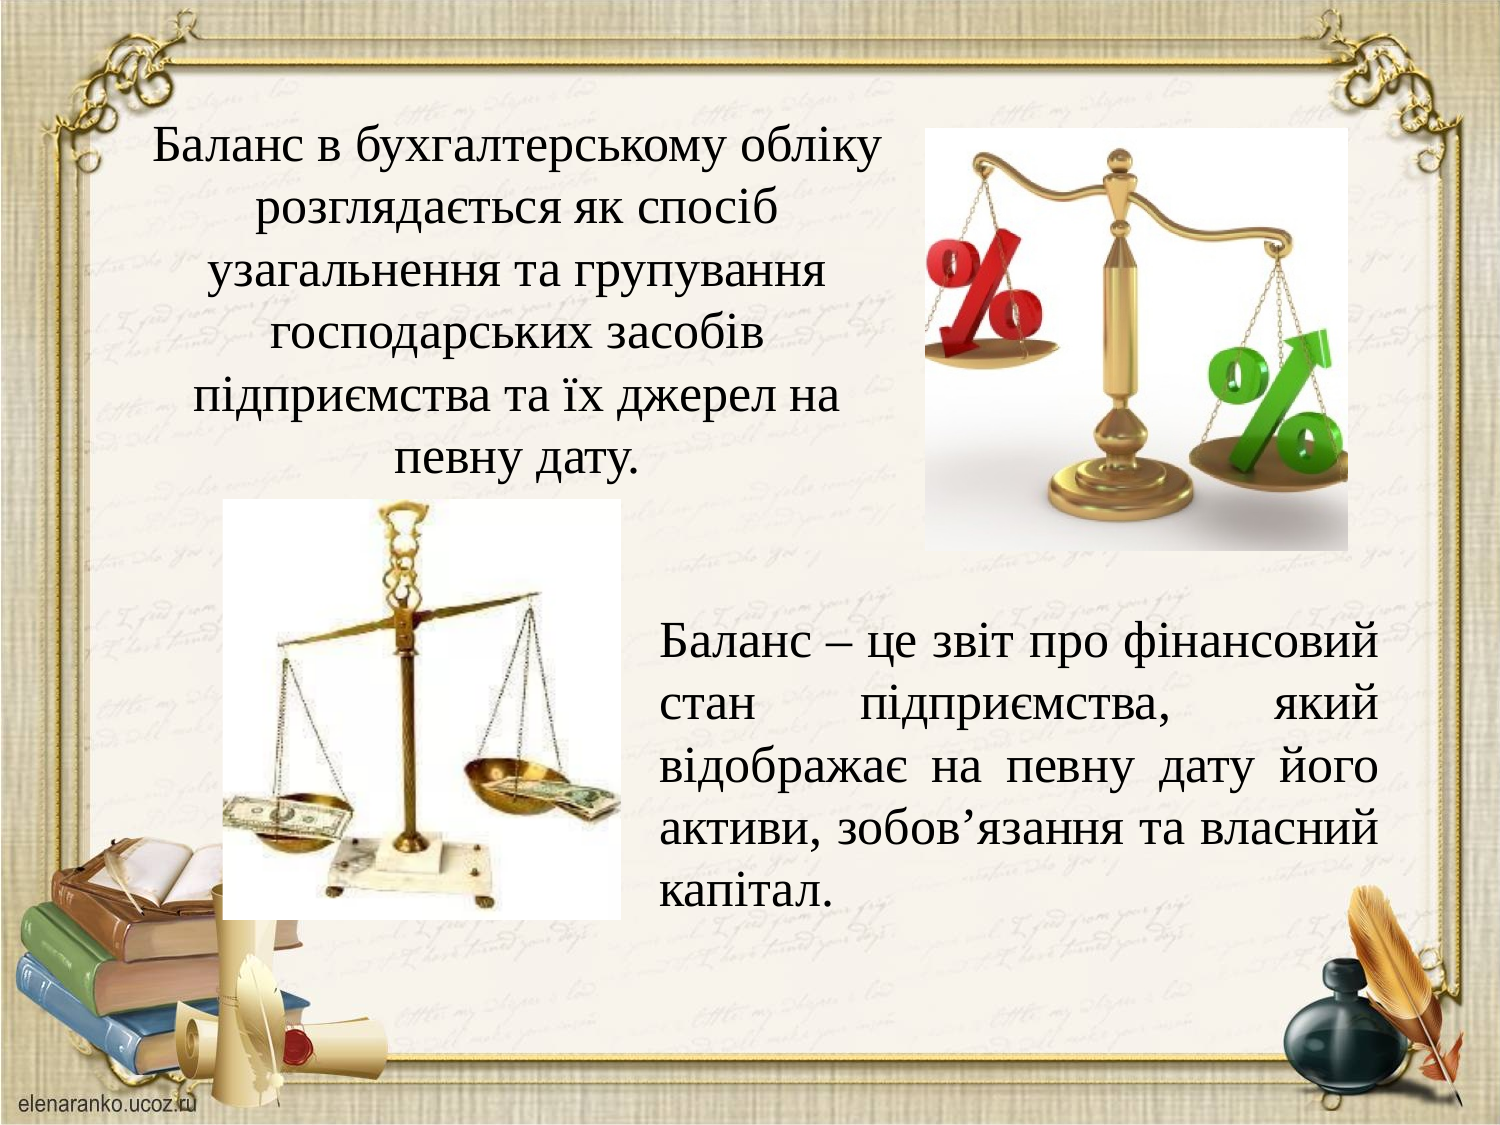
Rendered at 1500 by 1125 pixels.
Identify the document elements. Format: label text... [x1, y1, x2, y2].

text_box Баланс в бухгалтерському обліку розглядається як спосіб узагальнення та групування господарських засобів підприємства та їх джерел на певну дату. [112, 101, 923, 492]
picture [0, 0, 1500, 1125]
text_box Баланс – це звіт про фінансовий стан підприємства, який відображає на певну дату його активи, зобов’язання та власний капітал. [644, 597, 1395, 925]
